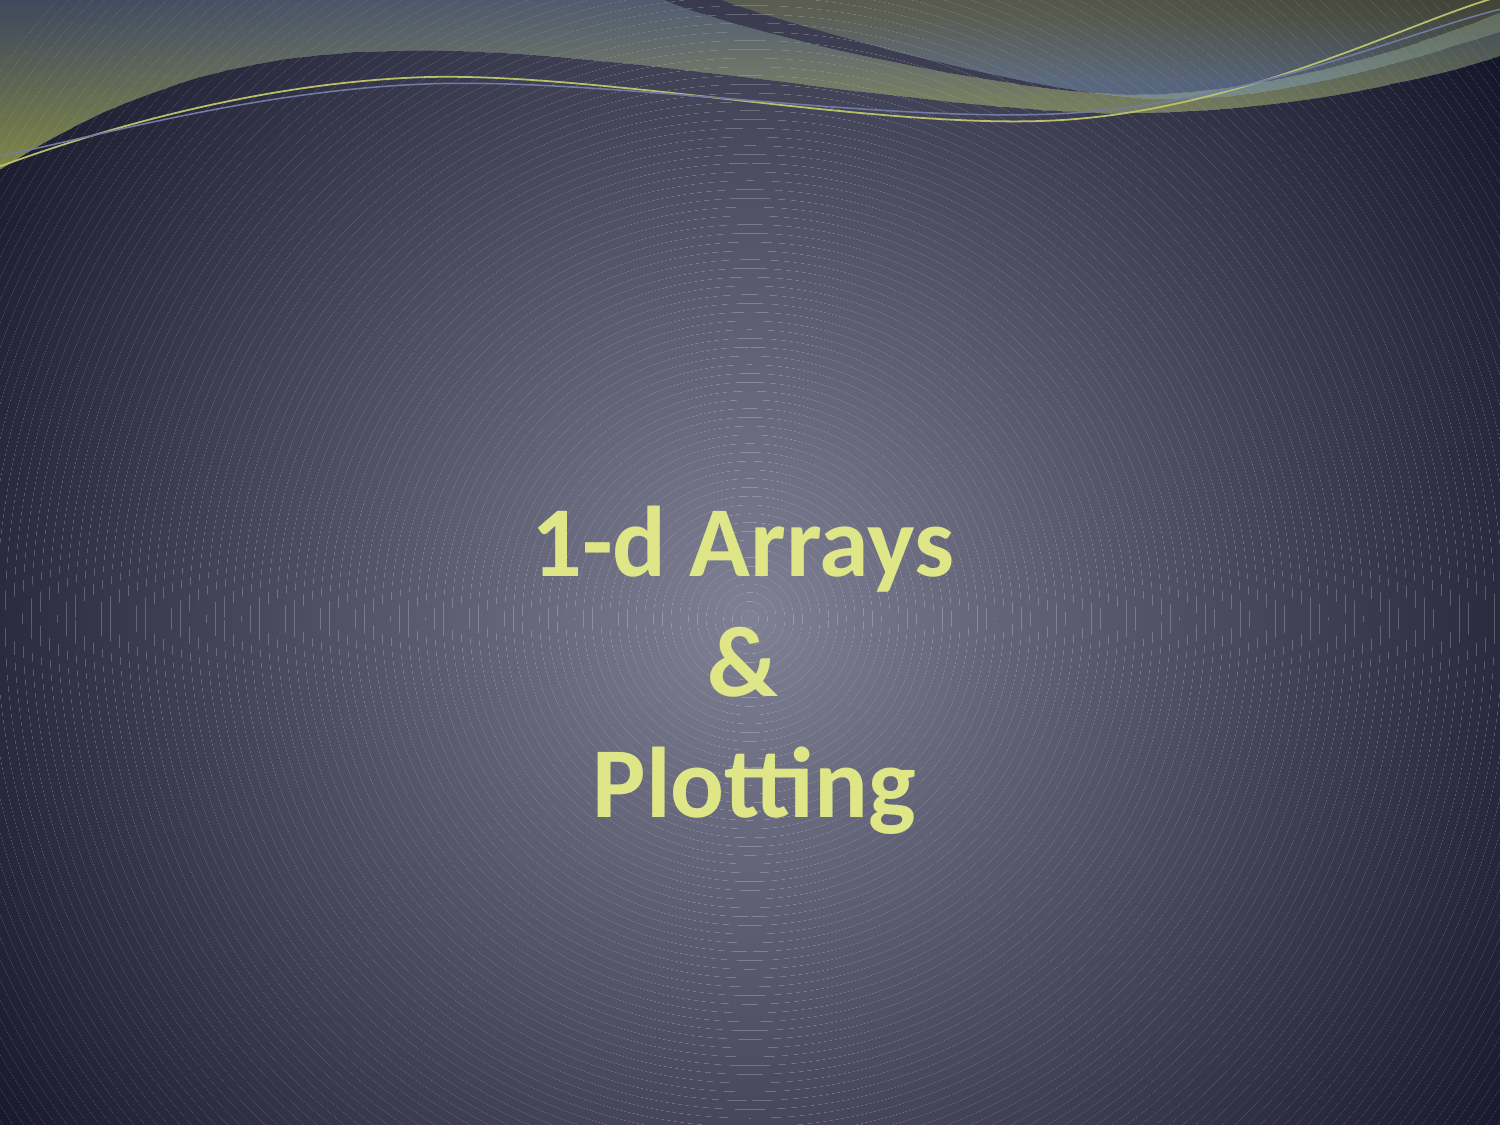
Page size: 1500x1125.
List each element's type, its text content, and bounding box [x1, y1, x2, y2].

title 1-d Arrays & Plotting [99, 474, 1413, 1025]
